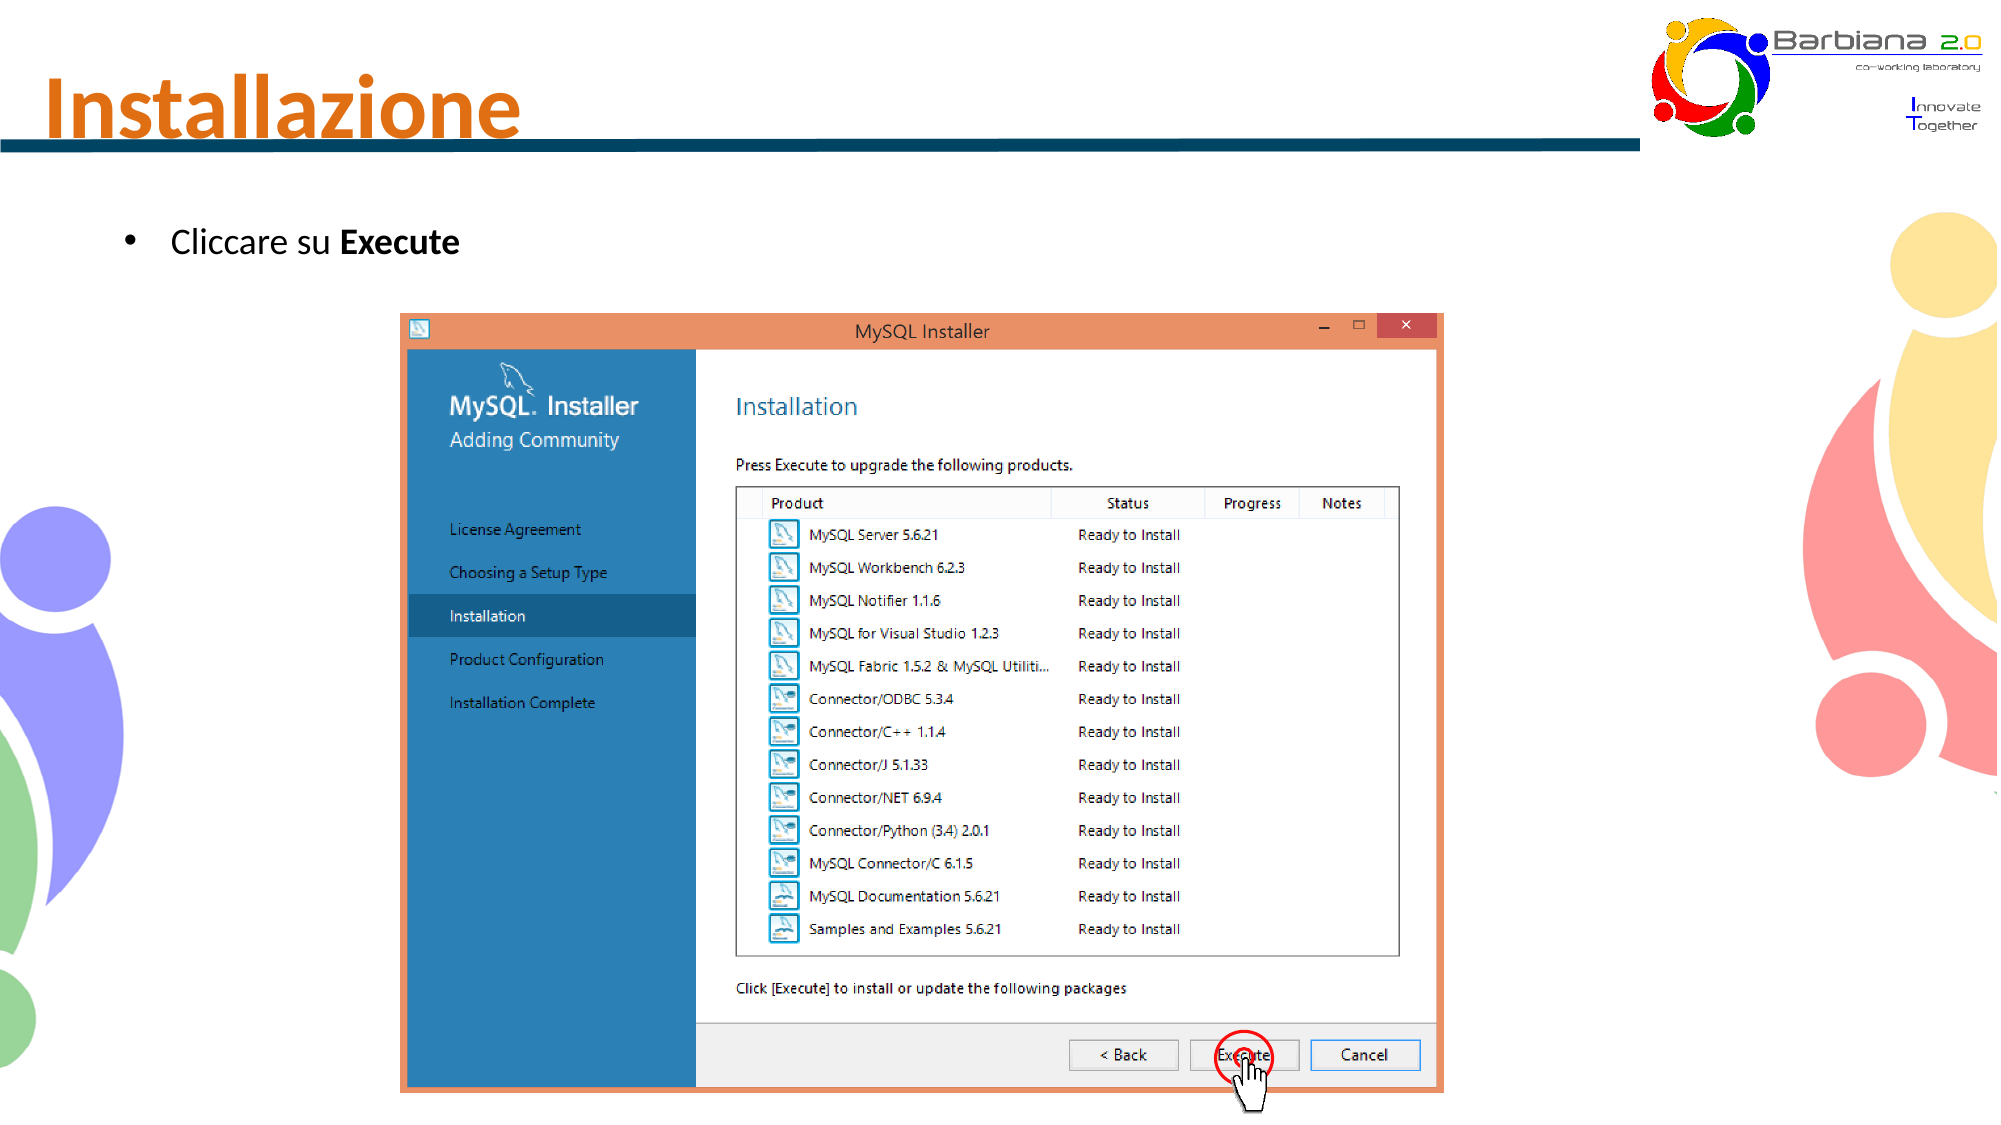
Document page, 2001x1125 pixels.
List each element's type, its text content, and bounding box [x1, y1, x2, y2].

text_box Cliccare su Execute [109, 209, 1735, 270]
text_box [1215, 1031, 1277, 1114]
text_box Installazione [29, 39, 539, 165]
picture [0, 0, 2001, 1125]
